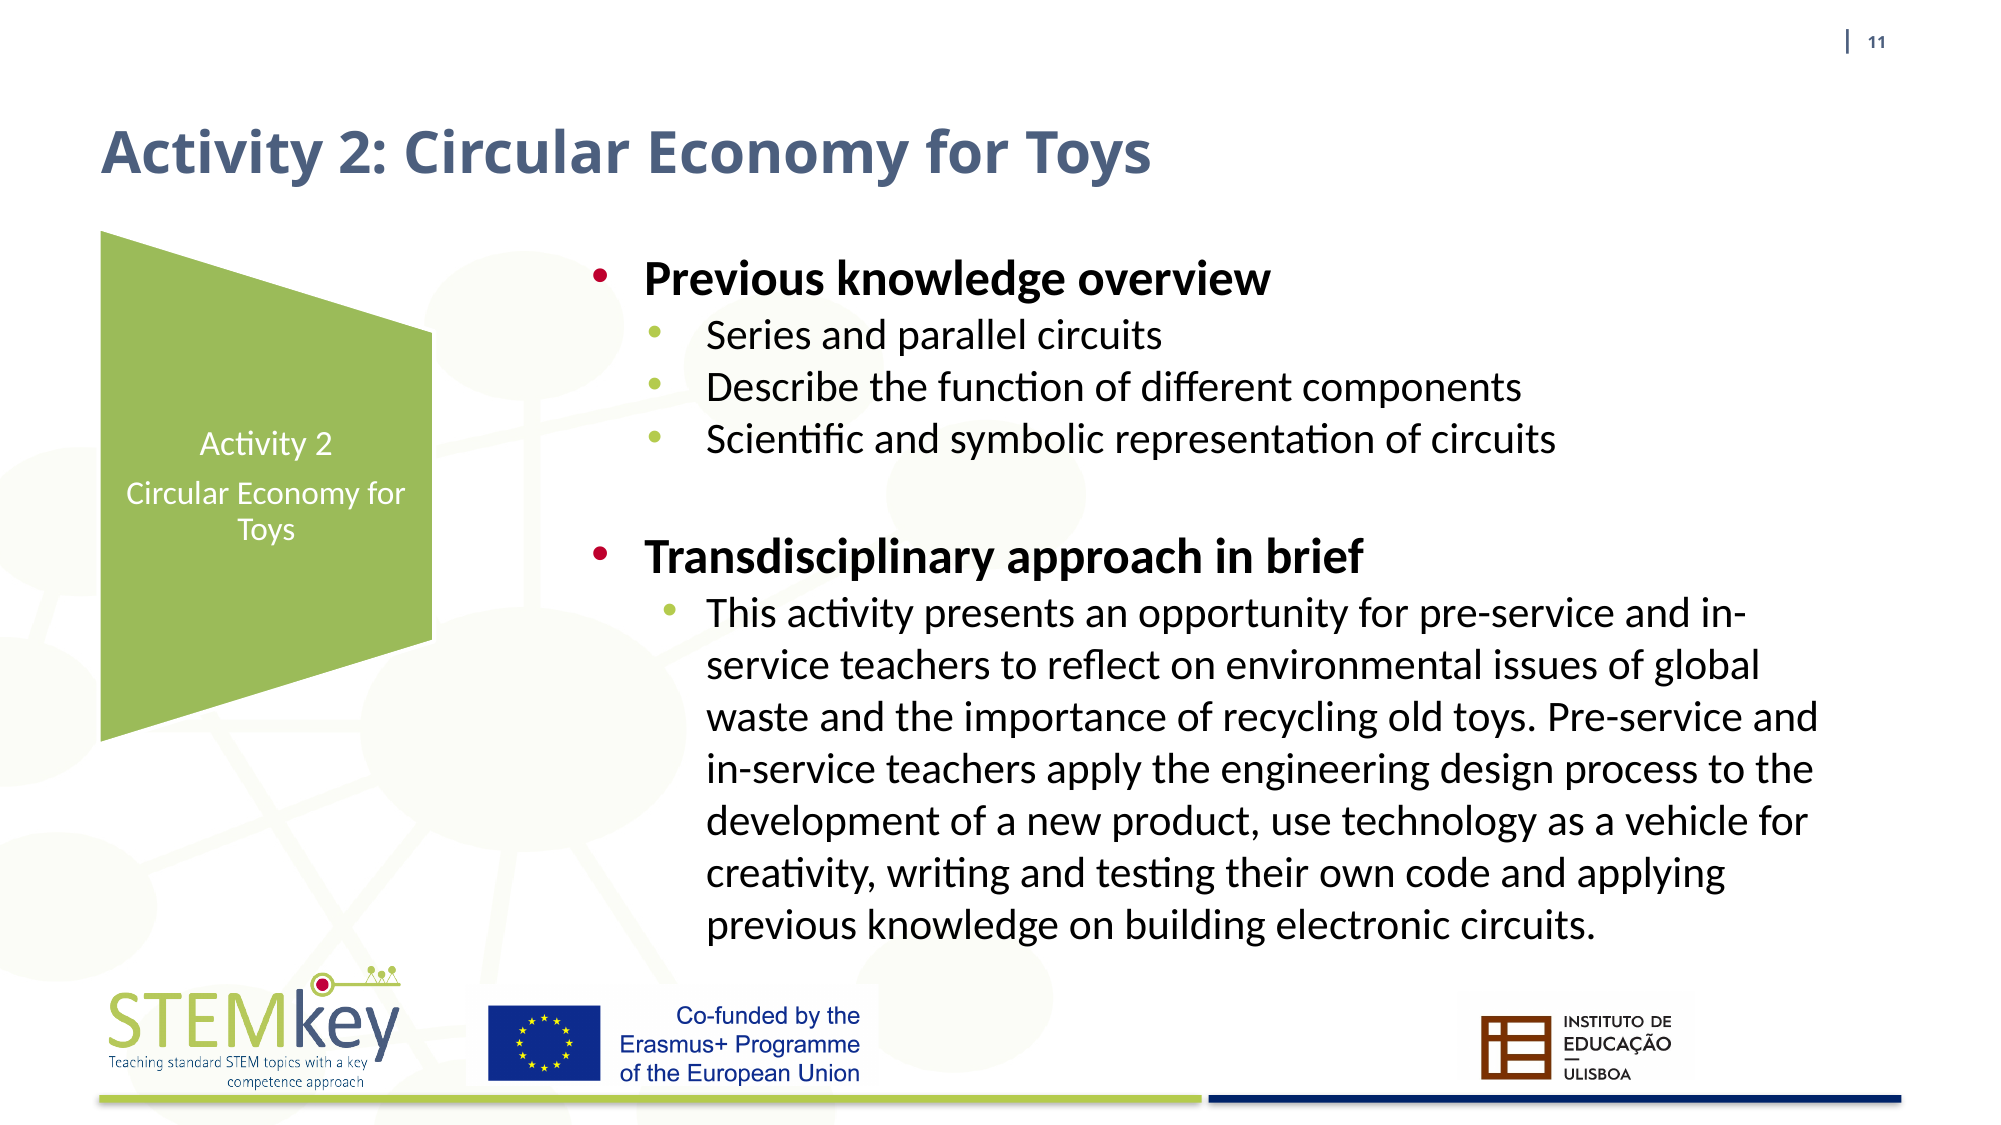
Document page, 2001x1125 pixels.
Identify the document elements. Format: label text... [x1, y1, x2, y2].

slide_number | 11 [1772, 9, 1902, 69]
title Activity 2: Circular Economy for Toys [86, 97, 1641, 204]
text_box Previous knowledge overview Series and parallel circuits Describe the function of different components Scientific and symbolic representation of circuits Transdisciplinary approach in brief This activity presents an opportunity for pre-service and in-service teachers to reflect on environmental issues of global waste and the importance of recycling old toys. Pre-service and in-service teachers apply the engineering design process to the development of a new product, use technology as a vehicle for creativity, writing and testing their own code and applying previous knowledge on building electronic circuits. [576, 237, 1881, 960]
picture [465, 984, 879, 1086]
picture [99, 959, 404, 1095]
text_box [98, 227, 435, 745]
picture [1457, 991, 1695, 1080]
